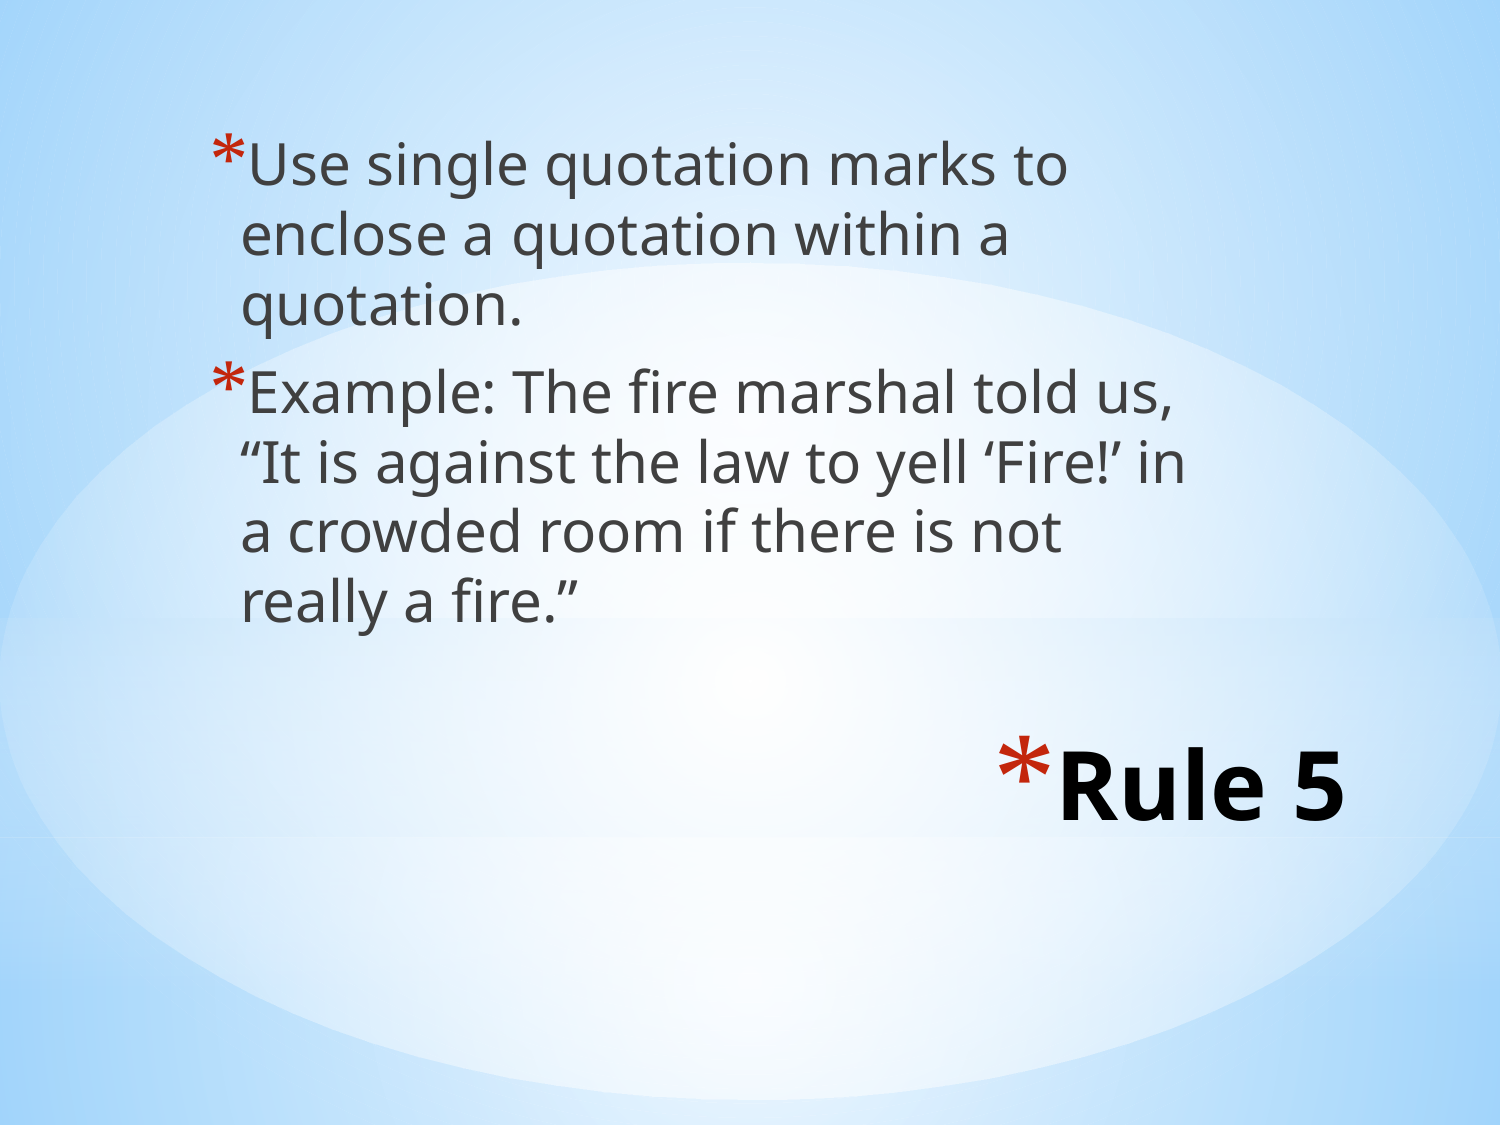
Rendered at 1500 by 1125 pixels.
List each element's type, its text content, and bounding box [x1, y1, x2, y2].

title Rule 5 [294, 717, 1363, 905]
list Use single quotation marks to enclose a quotation within a quotation. Example: The fire marshal told us, “It is against the law to yell ‘Fire!’ in a crowded room if there is not really a fire.” [187, 120, 1238, 690]
